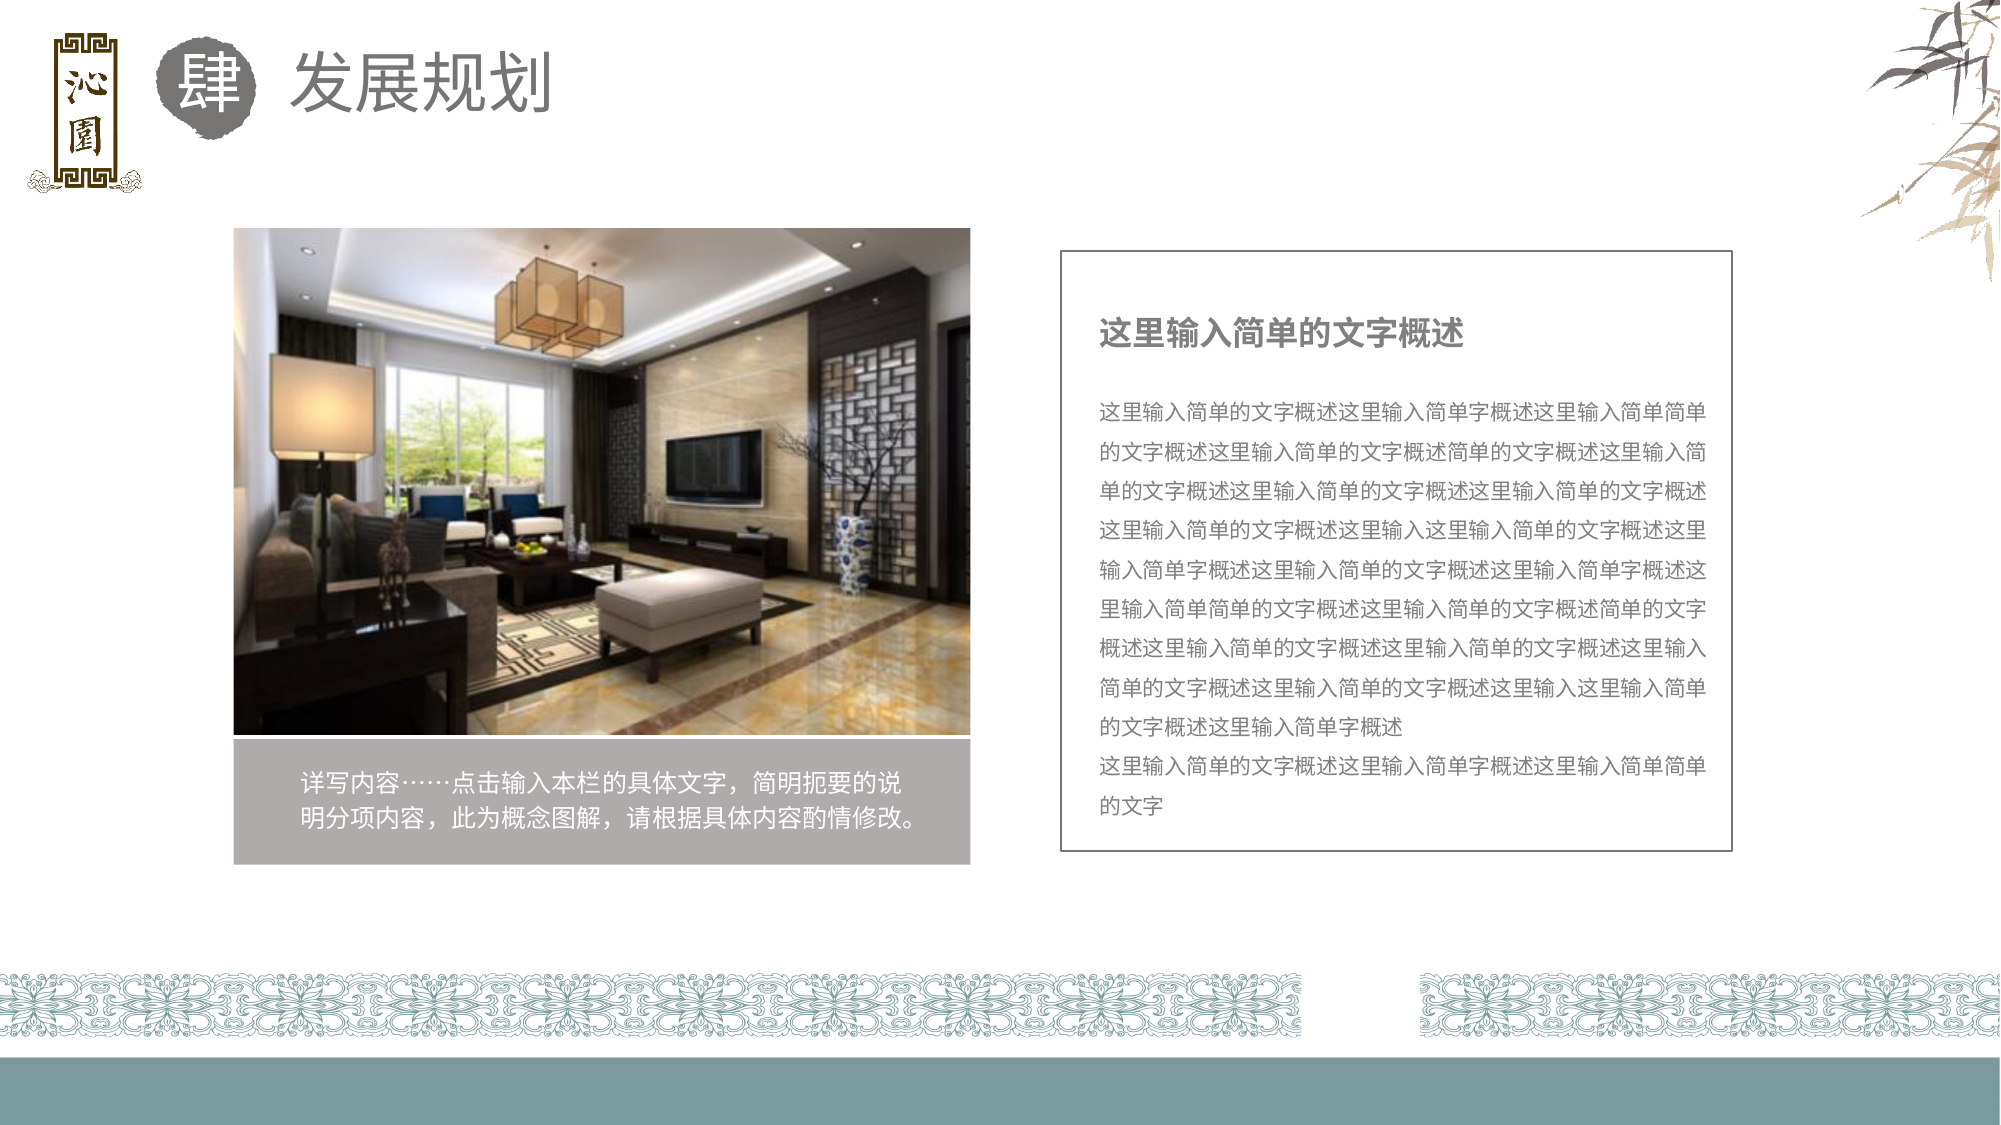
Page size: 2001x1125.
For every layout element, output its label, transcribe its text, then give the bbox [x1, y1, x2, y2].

picture [1860, 0, 2000, 282]
picture [0, 973, 2000, 1125]
text_box [1061, 250, 1733, 851]
text_box 这里输入简单的文字概述 [1084, 304, 1710, 360]
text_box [233, 228, 971, 865]
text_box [154, 33, 736, 143]
picture [27, 33, 143, 206]
text_box 这里输入简单的文字概述这里输入简单字概述这里输入简单简单的文字概述这里输入简单的文字概述简单的文字概述这里输入简单的文字概述这里输入简单的文字概述这里输入简单的文字概述这里输入简单的文字概述这里输入这里输入简单的文字概述这里输入简单字概述这里输入简单的文字概述这里输入简单字概述这里输入简单简单的文字概述这里输入简单的文字概述简单的文字概述这里输入简单的文字概述这里输入简单的文字概述这里输入简单的文字概述这里输入简单的文字概述这里输入这里输入简单的文字概述这里输入简单字概述 这里输入简单的文字概述这里输入简单字概述这里输入简单简单的文字 [1084, 378, 1733, 826]
